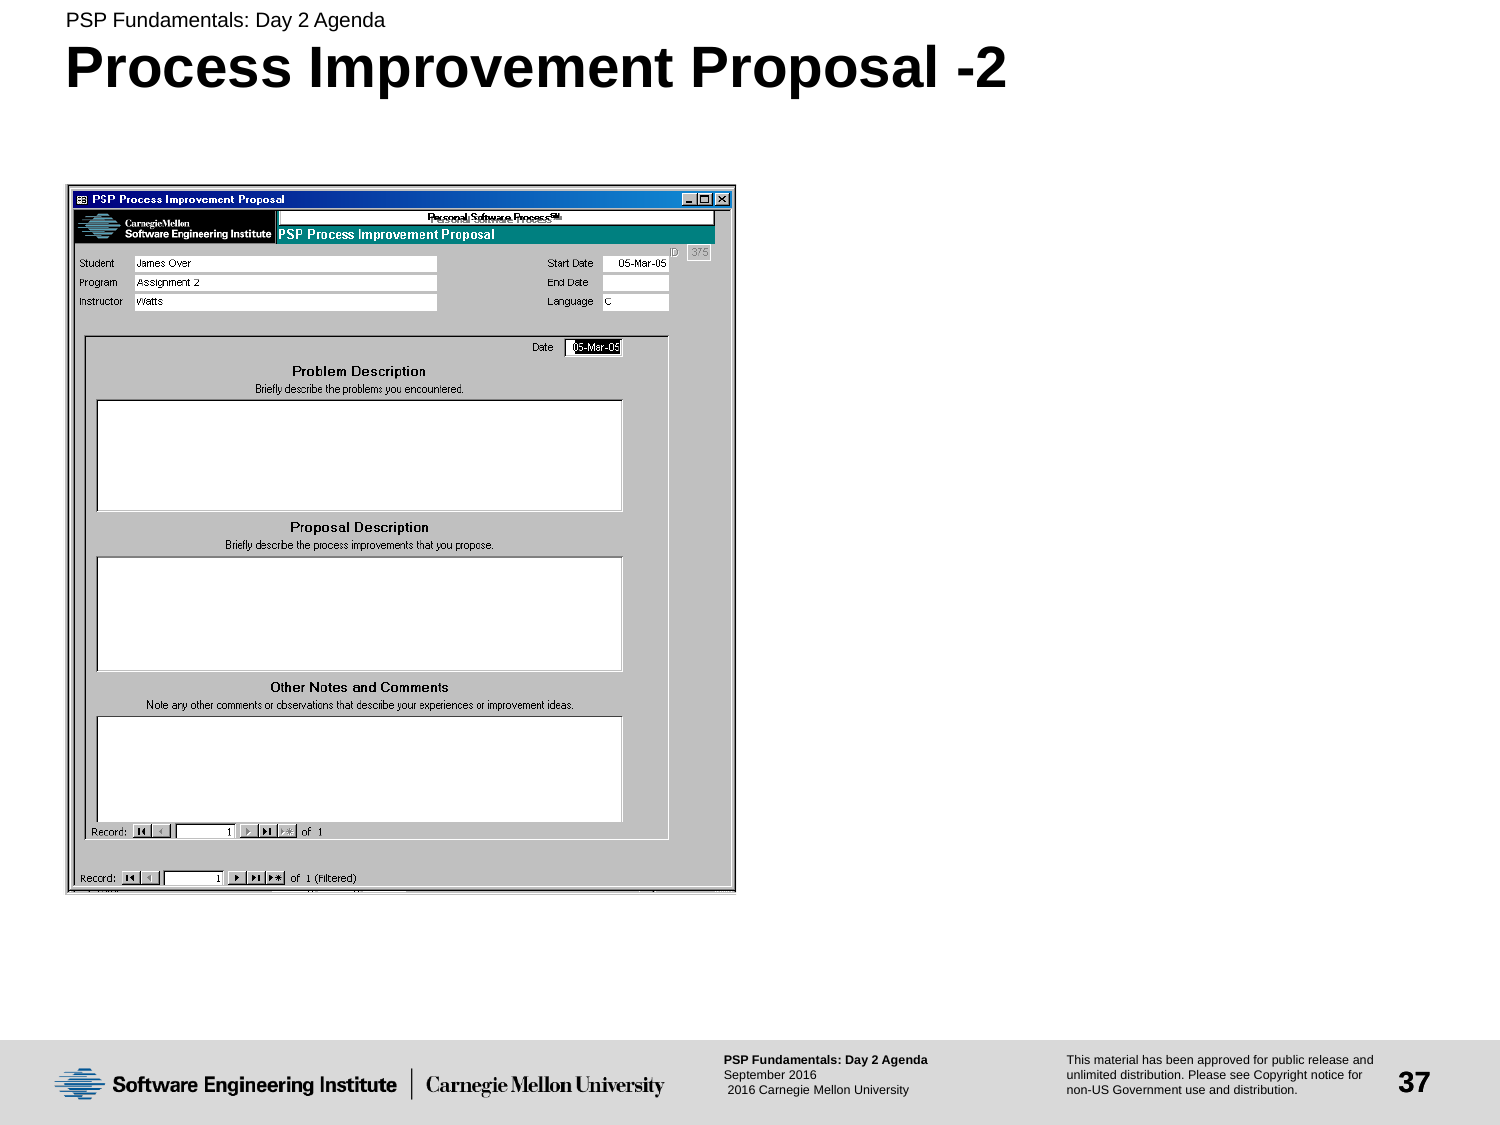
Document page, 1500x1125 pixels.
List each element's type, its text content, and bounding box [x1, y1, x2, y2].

title Process Improvement Proposal -2 [65, 37, 1430, 148]
picture [63, 184, 737, 895]
picture [46, 1061, 673, 1104]
list You should complete a PIP form for each assignment. Open the PIP form from the PSP1 Forms menu. Problem: Can’t accurately count deleted LOC. Proposal: Instead of deleting a LOC, comment it out with a flag that can be automatically counted. [65, 176, 738, 891]
